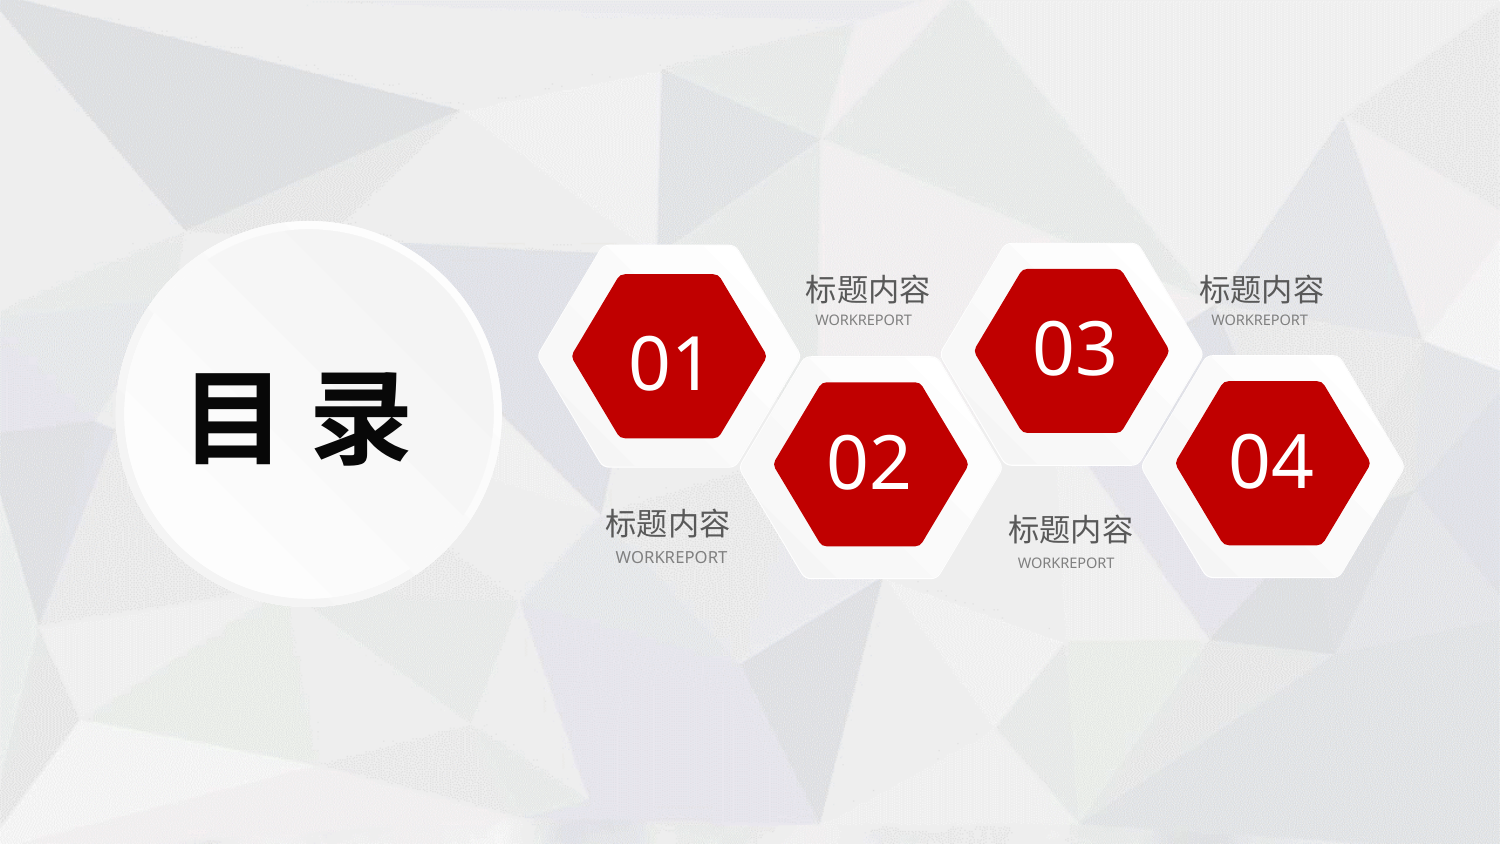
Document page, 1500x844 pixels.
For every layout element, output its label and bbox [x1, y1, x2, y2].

picture [0, 0, 1500, 844]
text_box [1141, 355, 1405, 579]
text_box [791, 263, 960, 337]
text_box [1184, 263, 1354, 337]
text_box [940, 242, 1204, 466]
text_box [739, 356, 1003, 580]
text_box [590, 497, 760, 575]
text_box [115, 220, 502, 607]
text_box [537, 244, 801, 468]
text_box [993, 502, 1163, 580]
